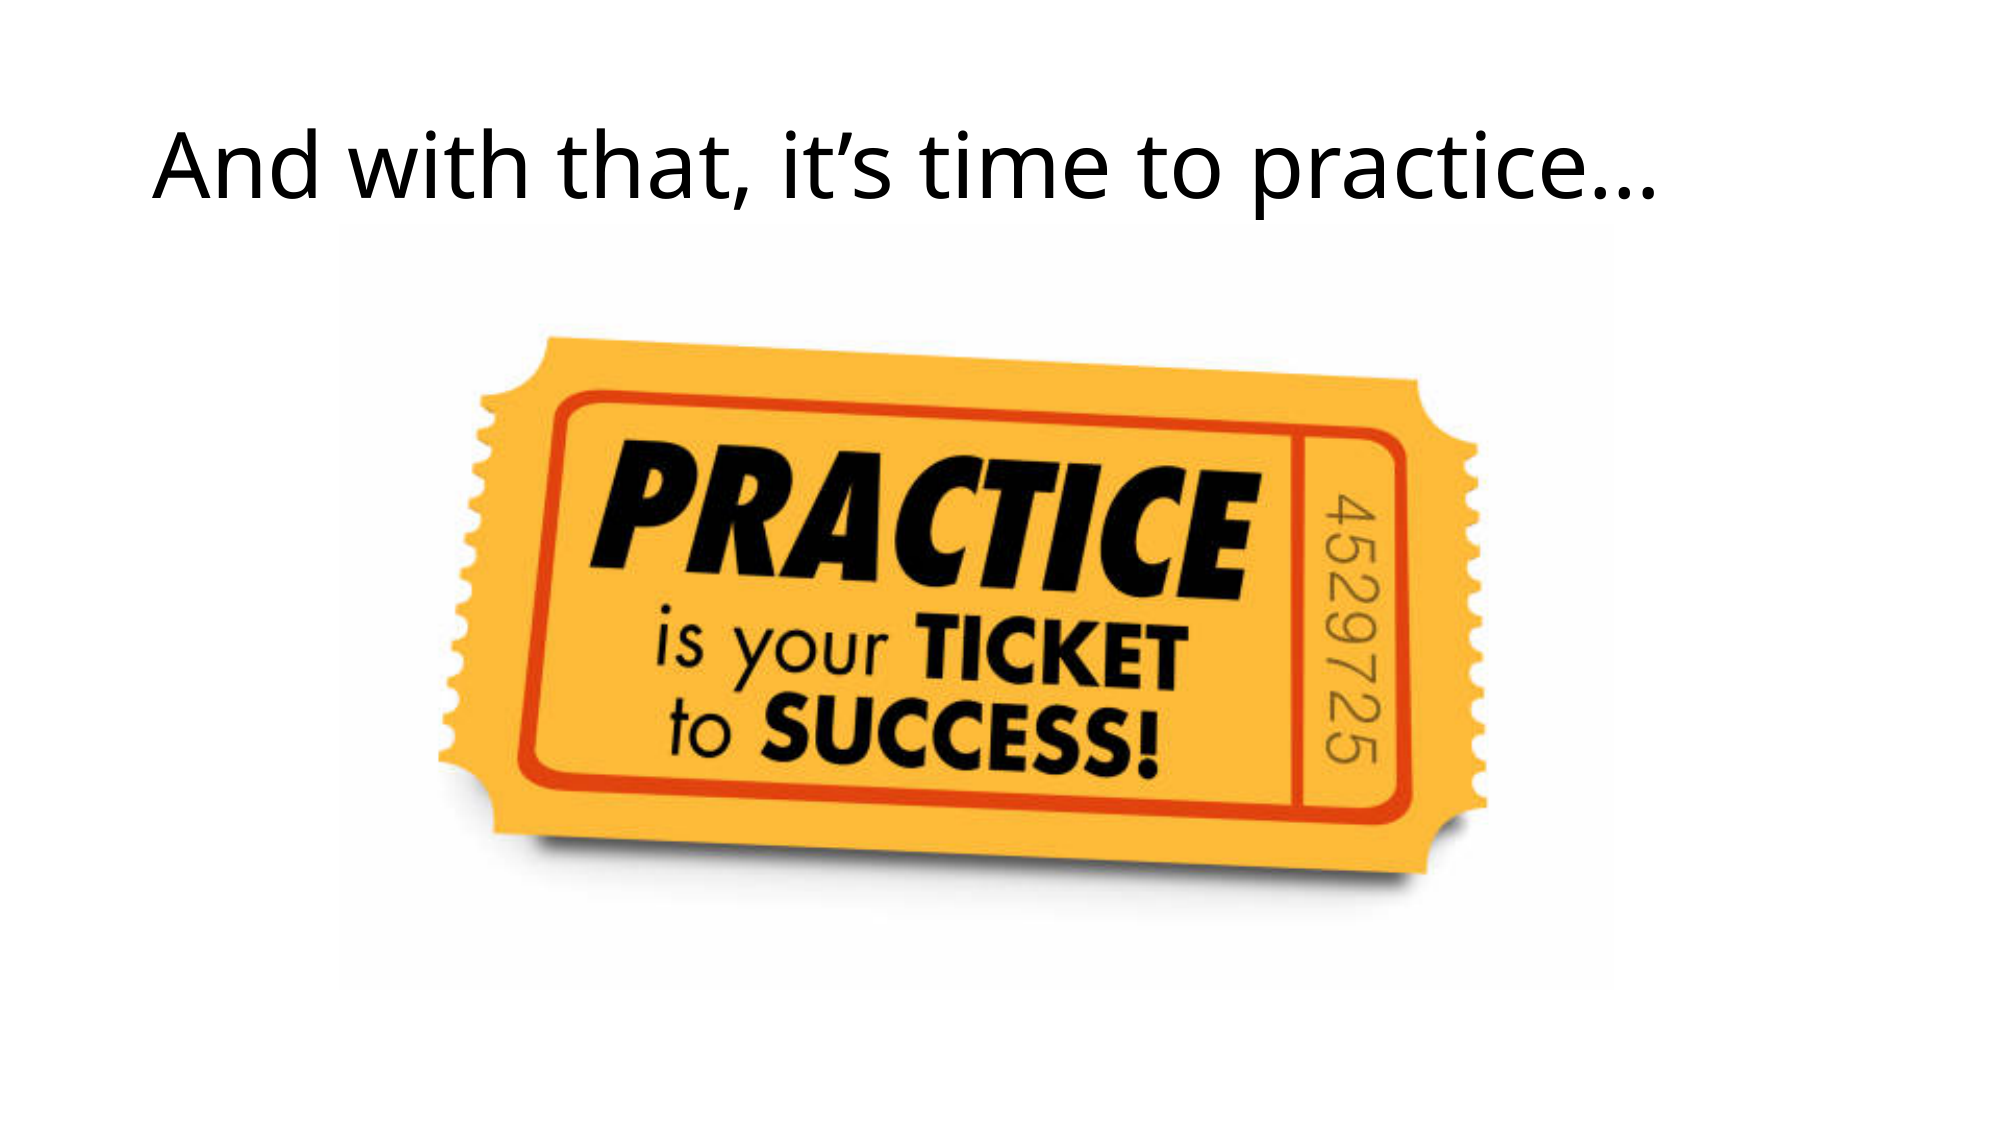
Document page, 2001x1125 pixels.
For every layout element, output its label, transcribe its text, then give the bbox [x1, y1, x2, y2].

picture [339, 224, 1614, 990]
title And with that, it’s time to practice… [137, 59, 1863, 278]
